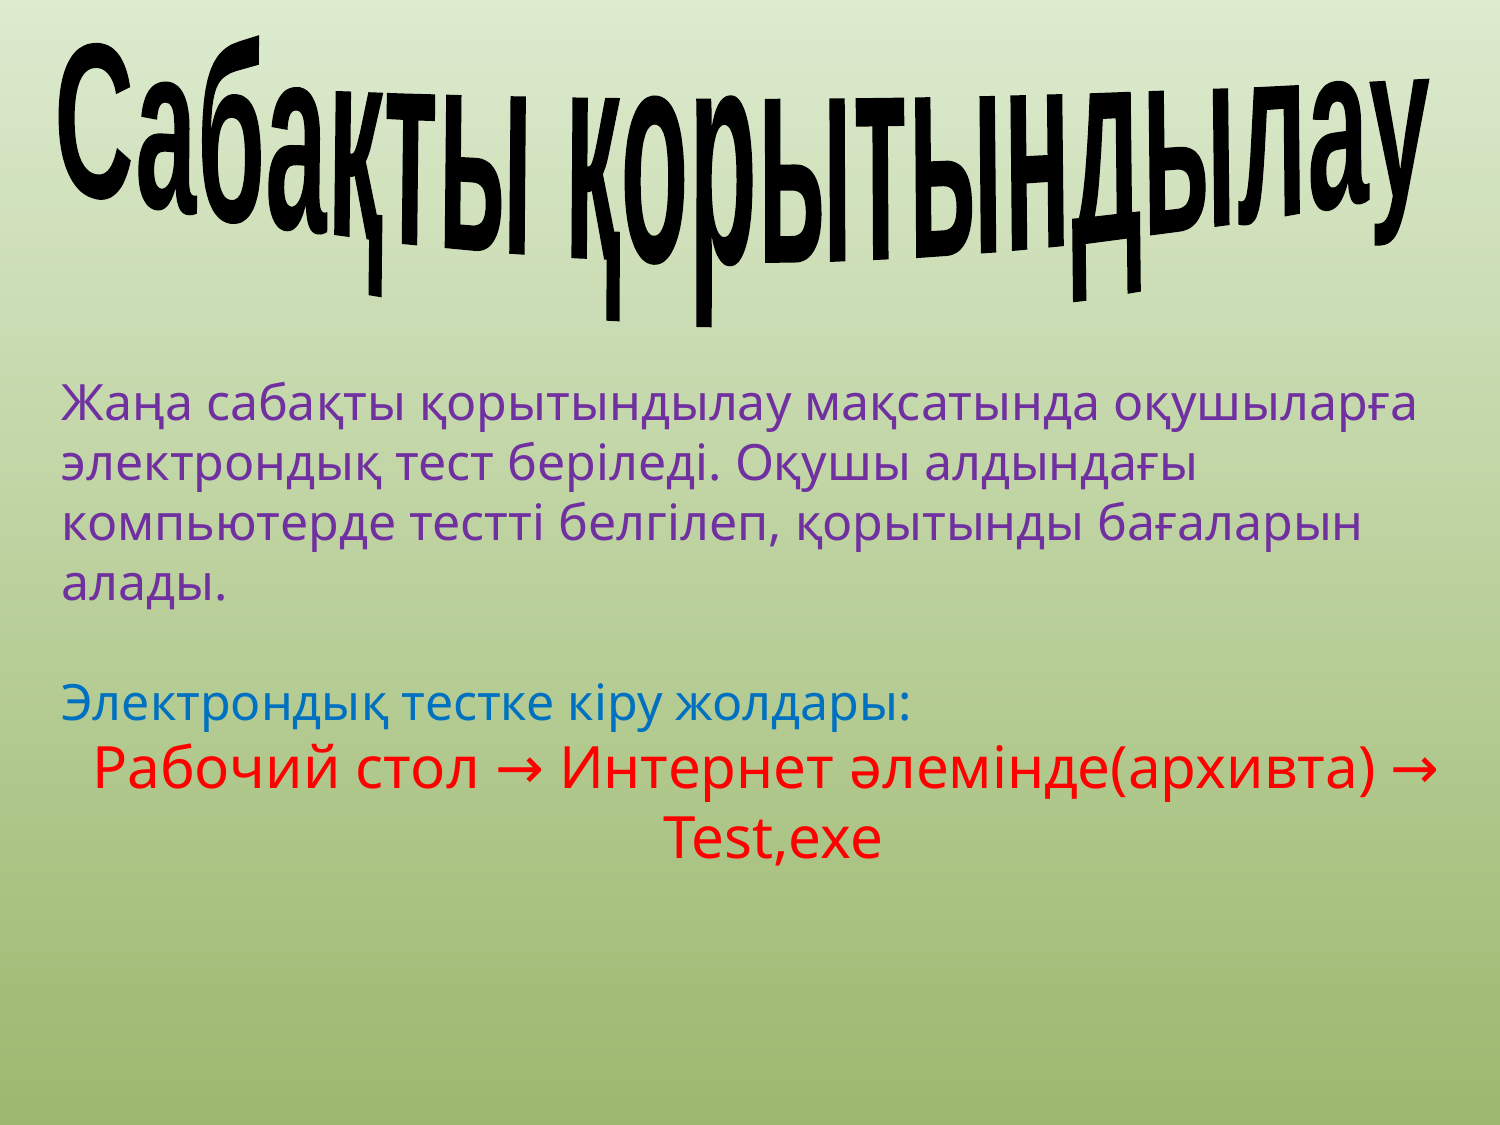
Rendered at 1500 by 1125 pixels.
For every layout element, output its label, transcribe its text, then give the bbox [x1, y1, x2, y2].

text_box Жаңа сабақты қорытындылау мақсатында оқушыларға электрондық тест беріледі. Оқушы алдындағы компьютерде тестті белгілеп, қорытынды бағаларын алады. Электрондық тестке кіру жолдары: Рабочий стол → Интернет әлемінде(архивта) → Test,exe [46, 363, 1500, 878]
